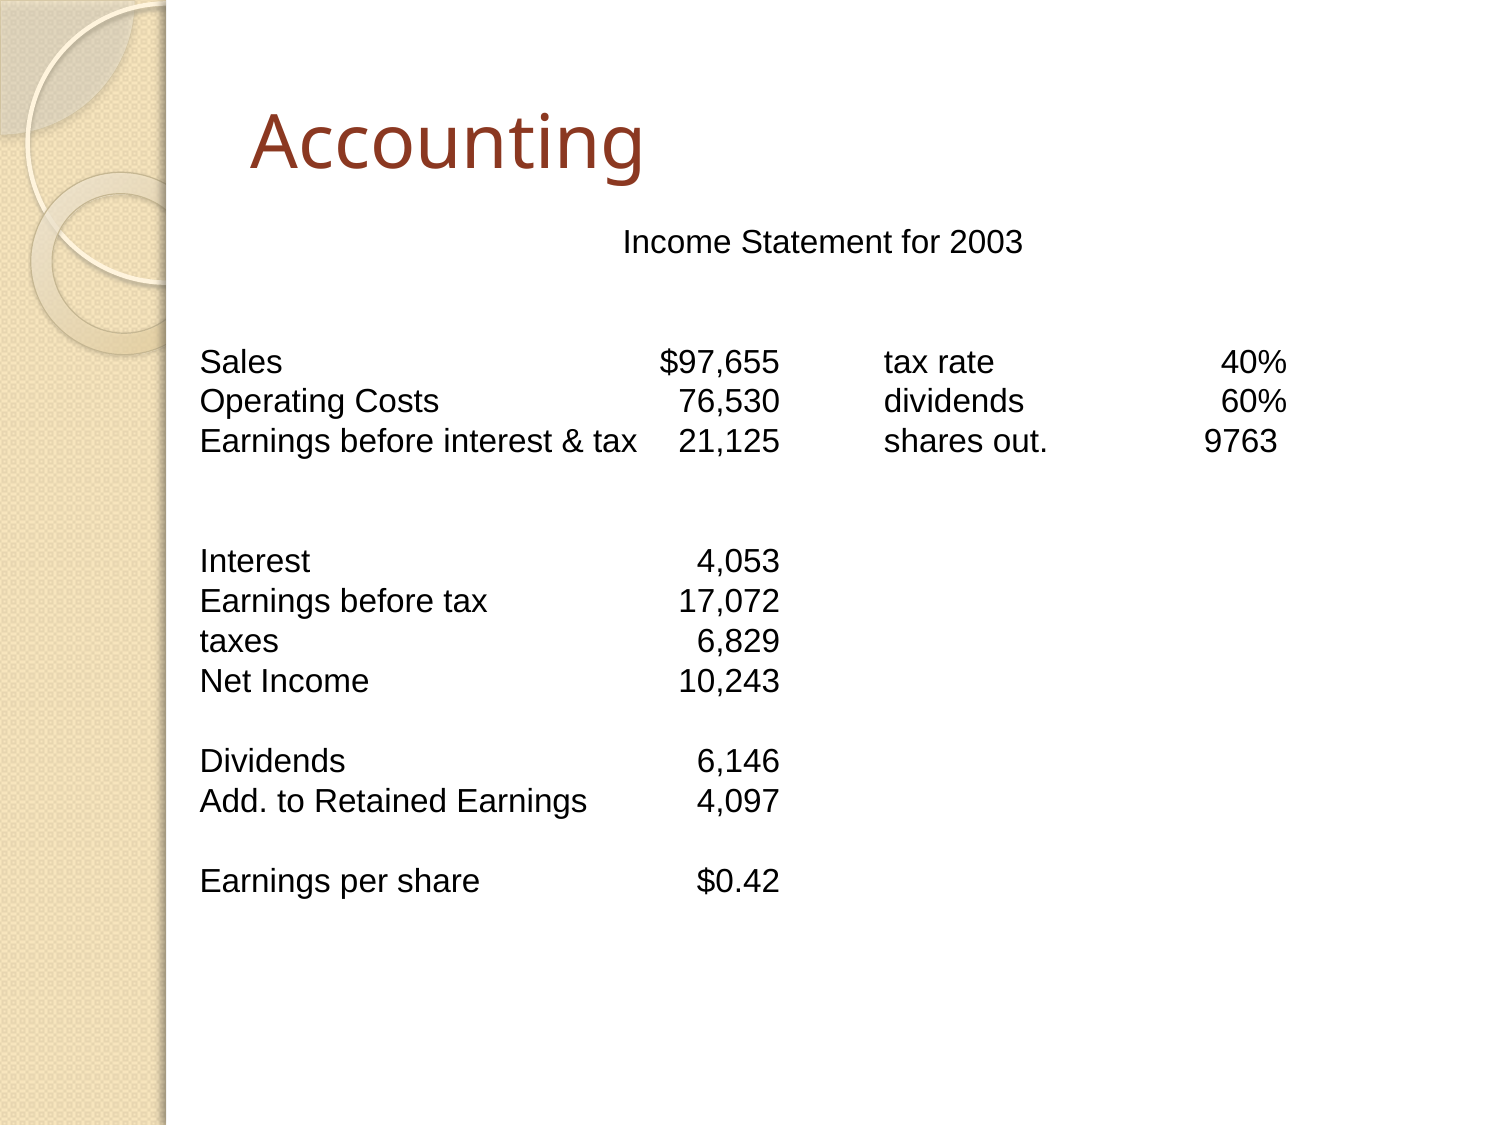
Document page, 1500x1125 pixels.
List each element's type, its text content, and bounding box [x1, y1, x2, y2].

title Accounting [235, 45, 1466, 233]
text_box Income Statement for 2003 Sales $97,655 tax rate 40% Operating Costs 76,530 dividends 60% Earnings before interest & tax 21,125 shares out. 9763 Interest 4,053 Earnings before tax 17,072 taxes 6,829 Net Income 10,243 Dividends 6,146 Add. to Retained Earnings 4,097 Earnings per share $0.42 [184, 212, 1462, 907]
